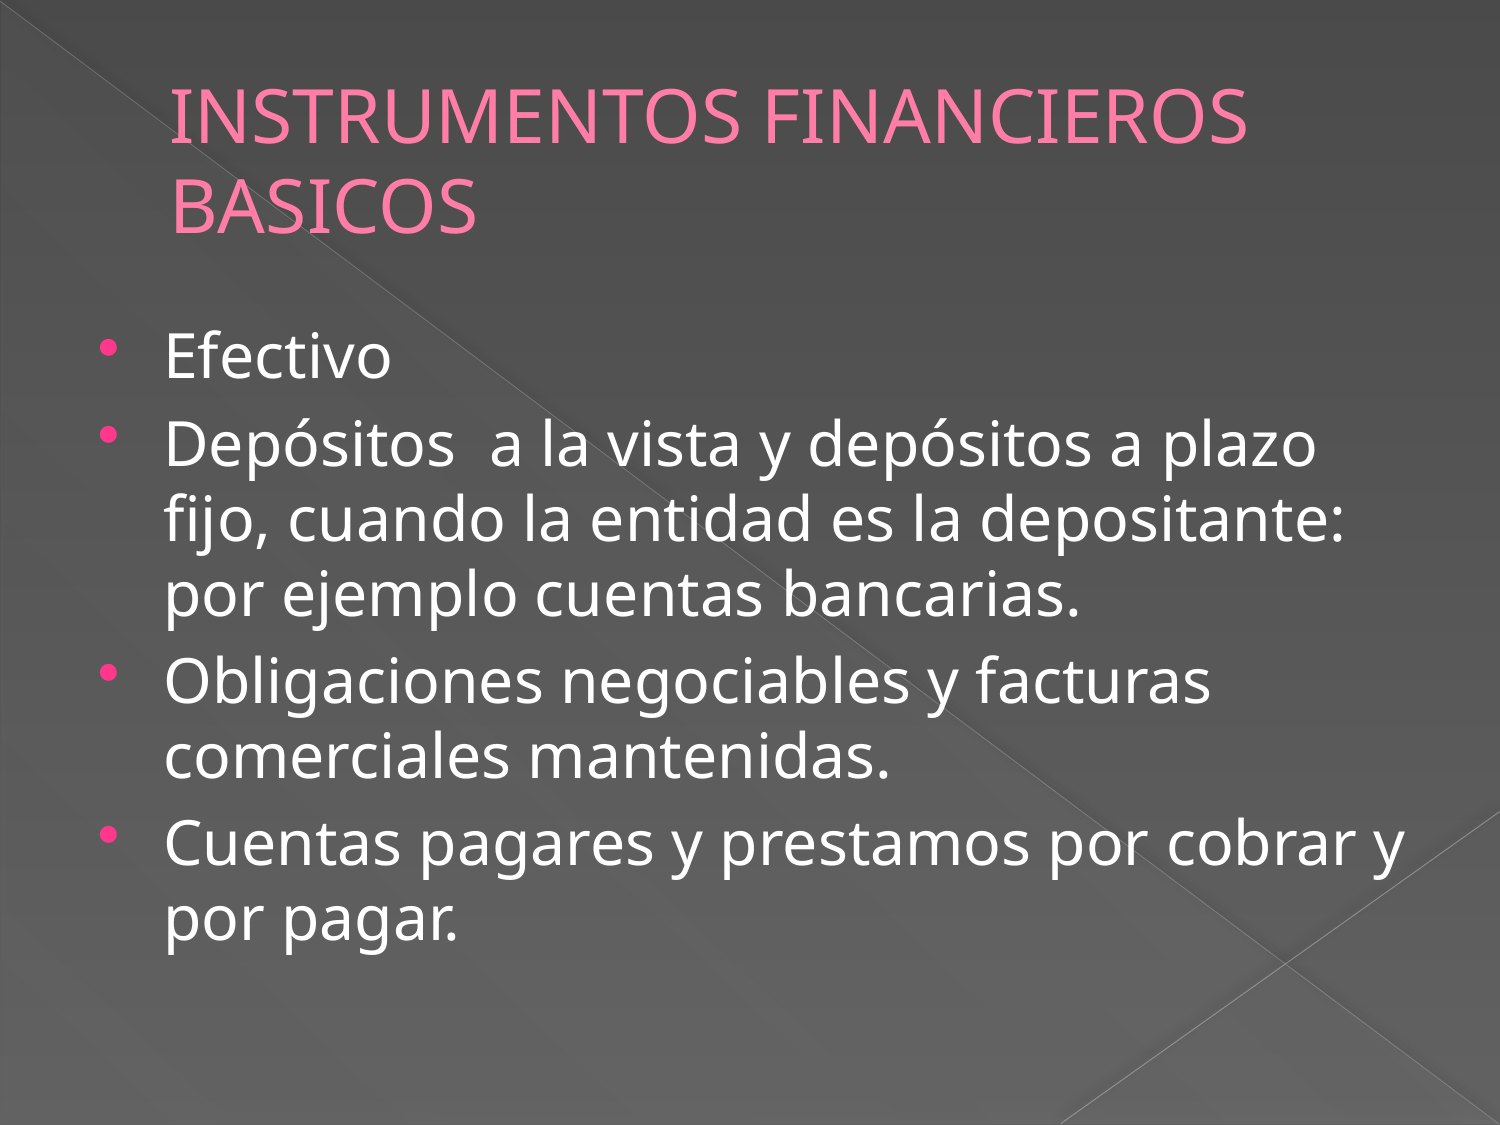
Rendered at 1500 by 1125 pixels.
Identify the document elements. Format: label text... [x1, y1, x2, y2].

list Efectivo Depósitos a la vista y depósitos a plazo fijo, cuando la entidad es la depositante: por ejemplo cuentas bancarias. Obligaciones negociables y facturas comerciales mantenidas. Cuentas pagares y prestamos por cobrar y por pagar. [75, 308, 1425, 1059]
title INSTRUMENTOS FINANCIEROS BASICOS [75, 43, 1425, 274]
